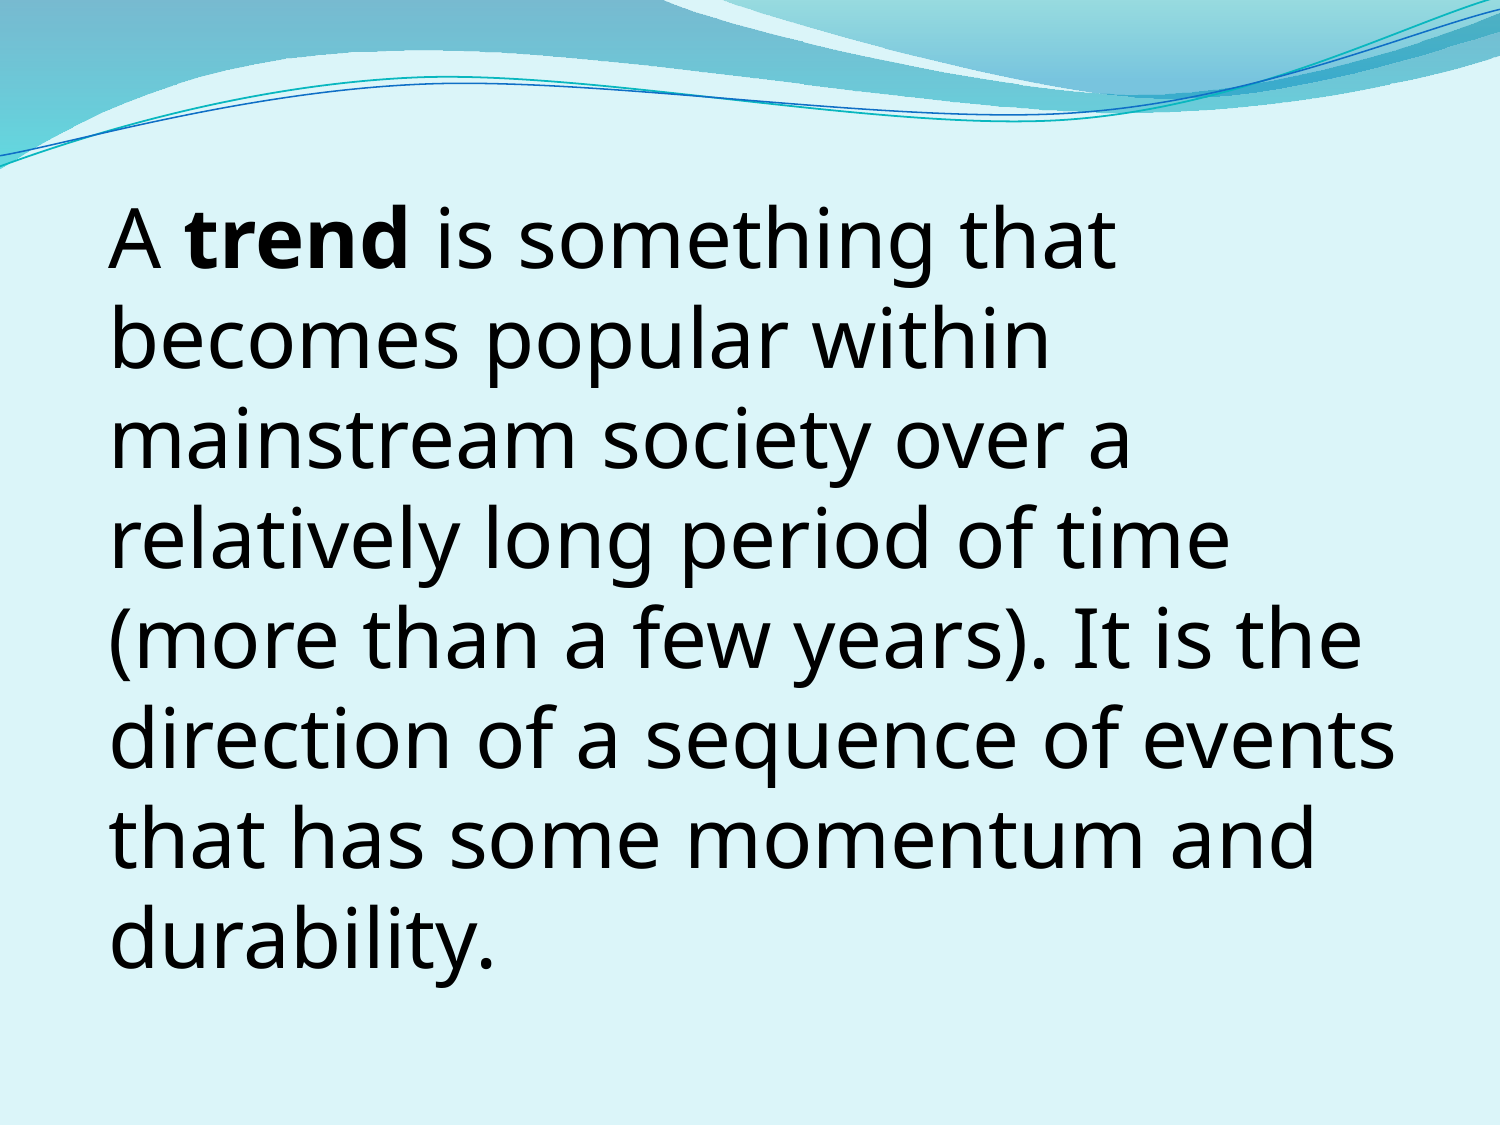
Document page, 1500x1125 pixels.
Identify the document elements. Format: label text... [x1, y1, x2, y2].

text_box A trend is something that becomes popular within mainstream society over a relatively long period of time (more than a few years). It is the direction of a sequence of events that has some momentum and durability. [93, 77, 1430, 1125]
